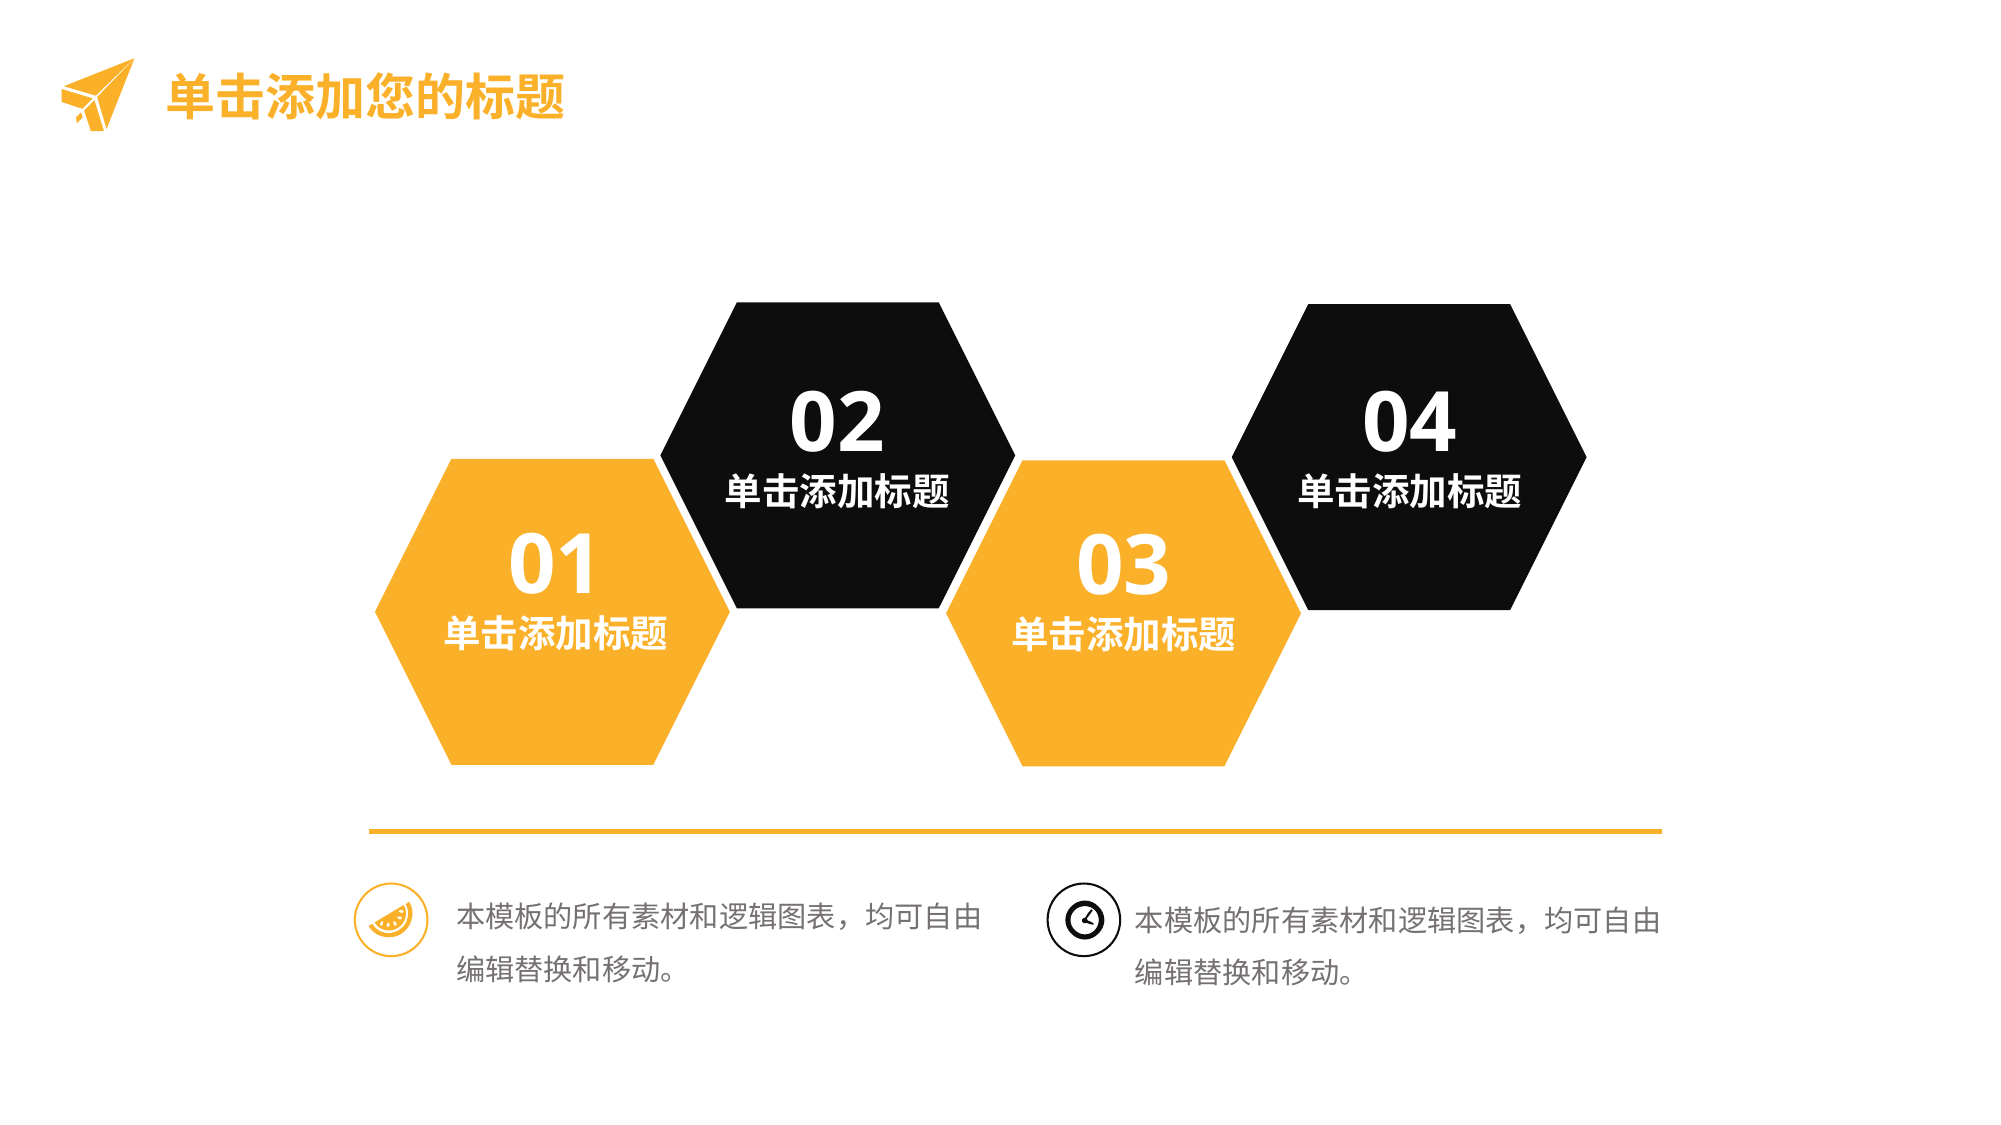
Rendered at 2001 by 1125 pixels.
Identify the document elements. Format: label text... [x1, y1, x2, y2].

text_box 04 单击添加标题 [1282, 360, 1538, 521]
text_box [428, 457, 677, 502]
text_box 01 单击添加标题 [428, 502, 683, 663]
text_box 03 单击添加标题 [996, 503, 1251, 664]
text_box 单击添加您的标题 [150, 58, 580, 133]
text_box [1046, 882, 1120, 958]
text_box [944, 511, 1303, 768]
text_box 本模板的所有素材和逻辑图表，均可自由编辑替换和移动。 [1120, 877, 1705, 997]
text_box [1230, 303, 1588, 612]
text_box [61, 58, 135, 132]
text_box [373, 503, 732, 766]
text_box 本模板的所有素材和逻辑图表，均可自由编辑替换和移动。 [441, 873, 1026, 994]
text_box 02 单击添加标题 [709, 360, 965, 521]
text_box [1000, 459, 1247, 503]
text_box [659, 301, 1017, 610]
text_box [353, 882, 429, 958]
